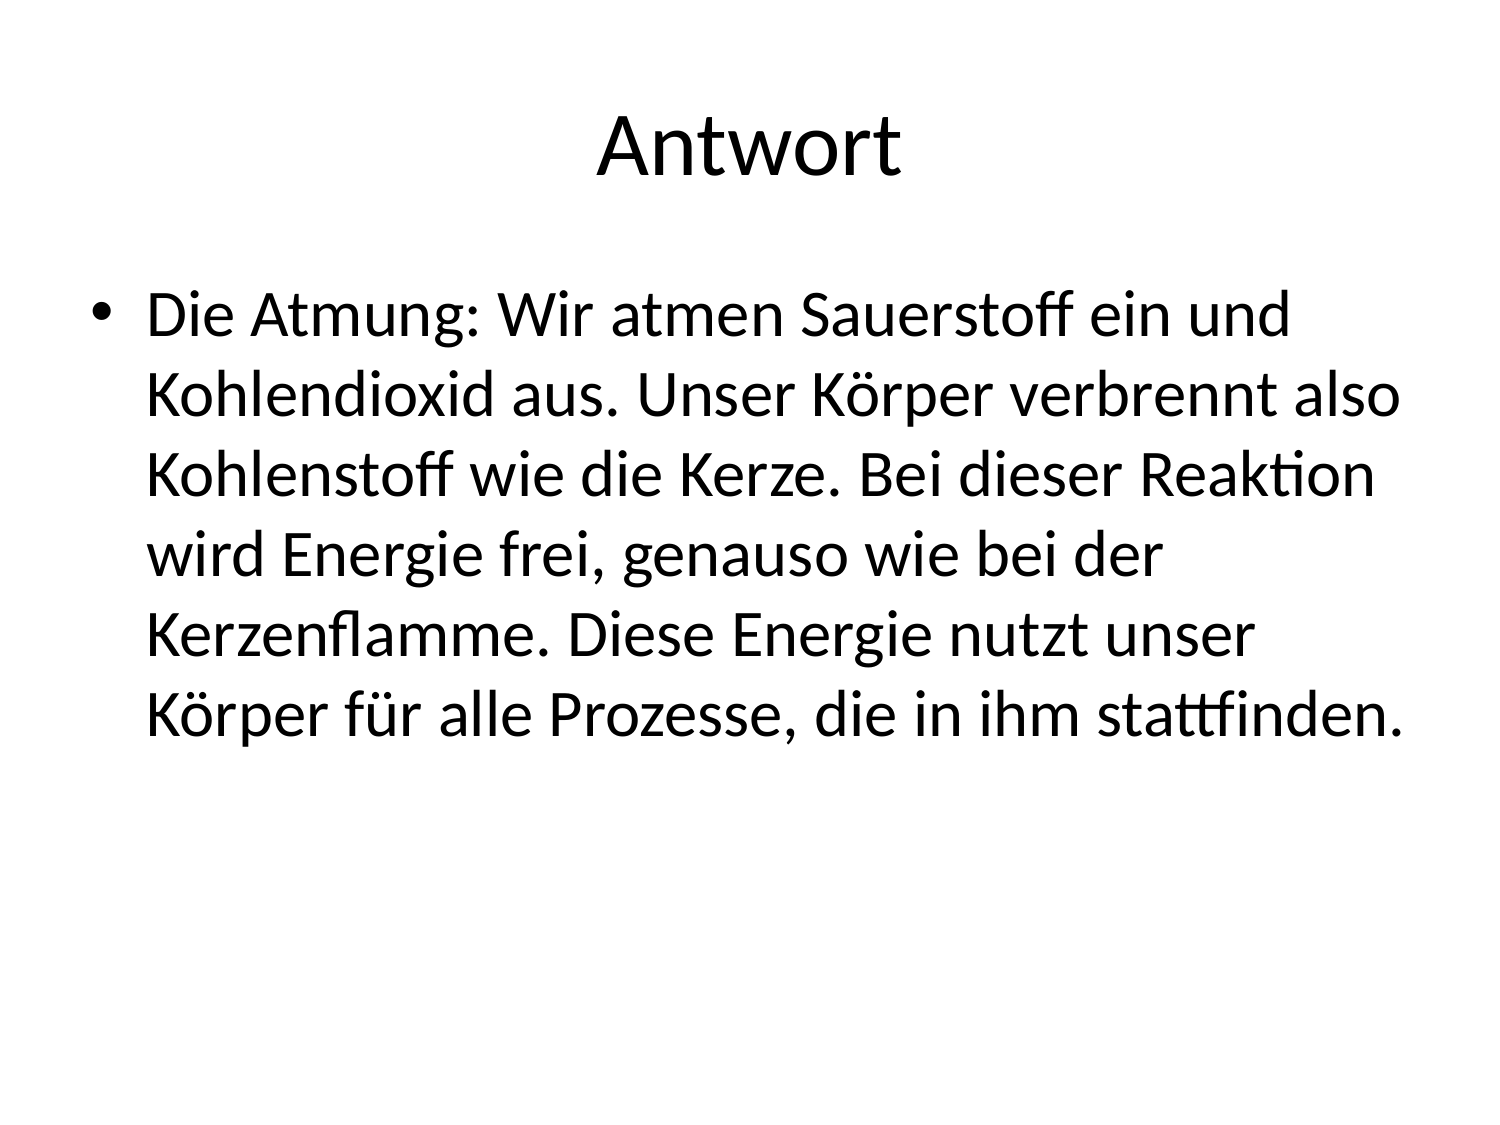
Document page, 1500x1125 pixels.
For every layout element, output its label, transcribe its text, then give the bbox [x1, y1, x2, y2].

list Die Atmung: Wir atmen Sauerstoff ein und Kohlendioxid aus. Unser Körper verbrennt also Kohlenstoff wie die Kerze. Bei dieser Reaktion wird Energie frei, genauso wie bei der Kerzenflamme. Diese Energie nutzt unser Körper für alle Prozesse, die in ihm stattfinden. [75, 262, 1425, 1005]
title Antwort [75, 45, 1425, 233]
